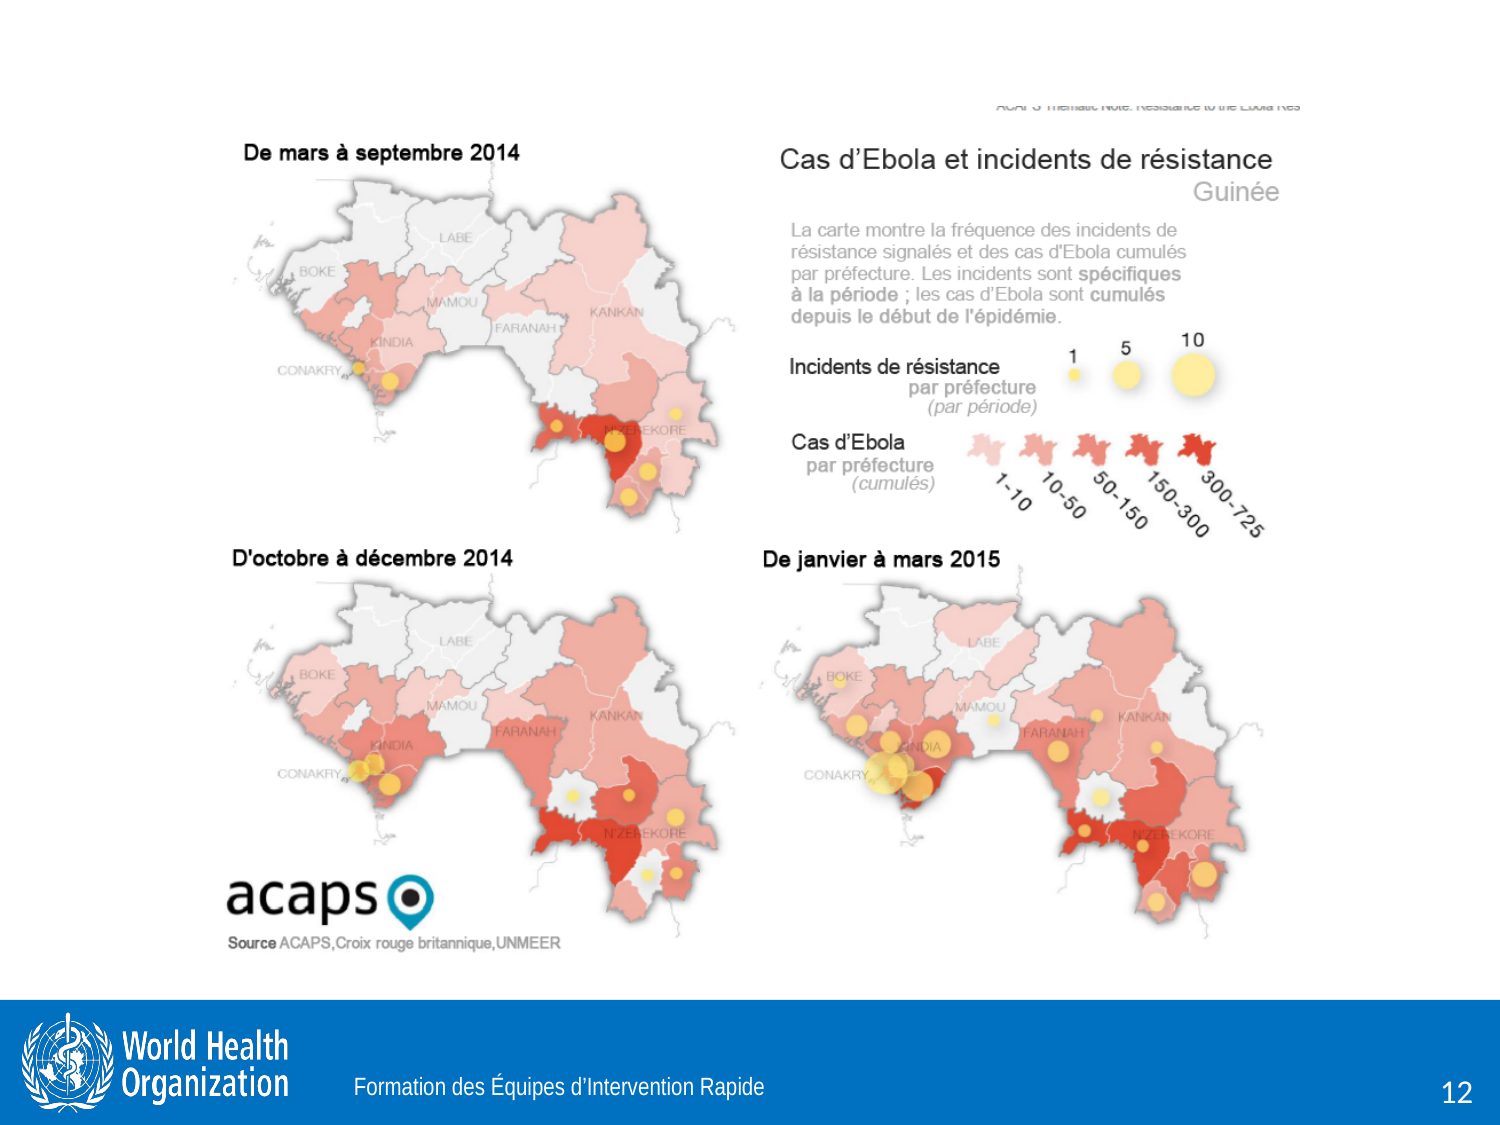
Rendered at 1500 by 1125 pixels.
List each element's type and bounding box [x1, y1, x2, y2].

list [186, 105, 1301, 957]
picture [21, 1012, 288, 1113]
